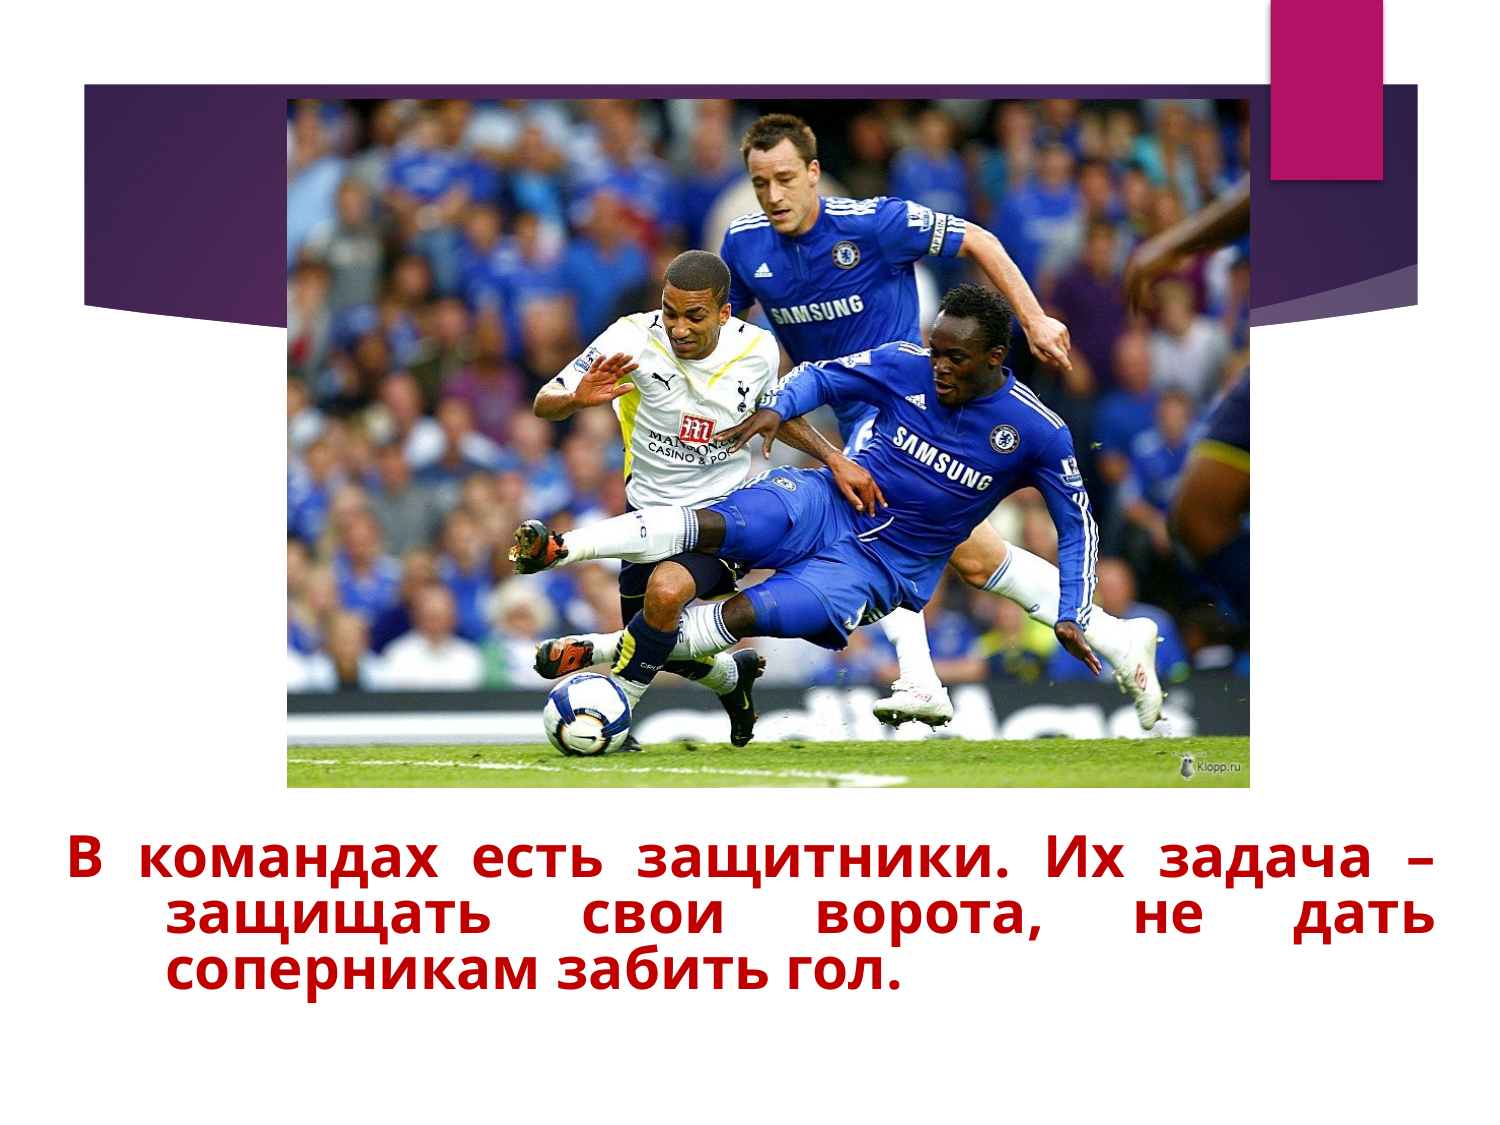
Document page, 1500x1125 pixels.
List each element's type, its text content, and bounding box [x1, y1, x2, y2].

list В командах есть защитники. Их задача – защищать свои ворота, не дать соперникам забить гол. [50, 825, 1451, 1063]
picture [287, 99, 1250, 788]
